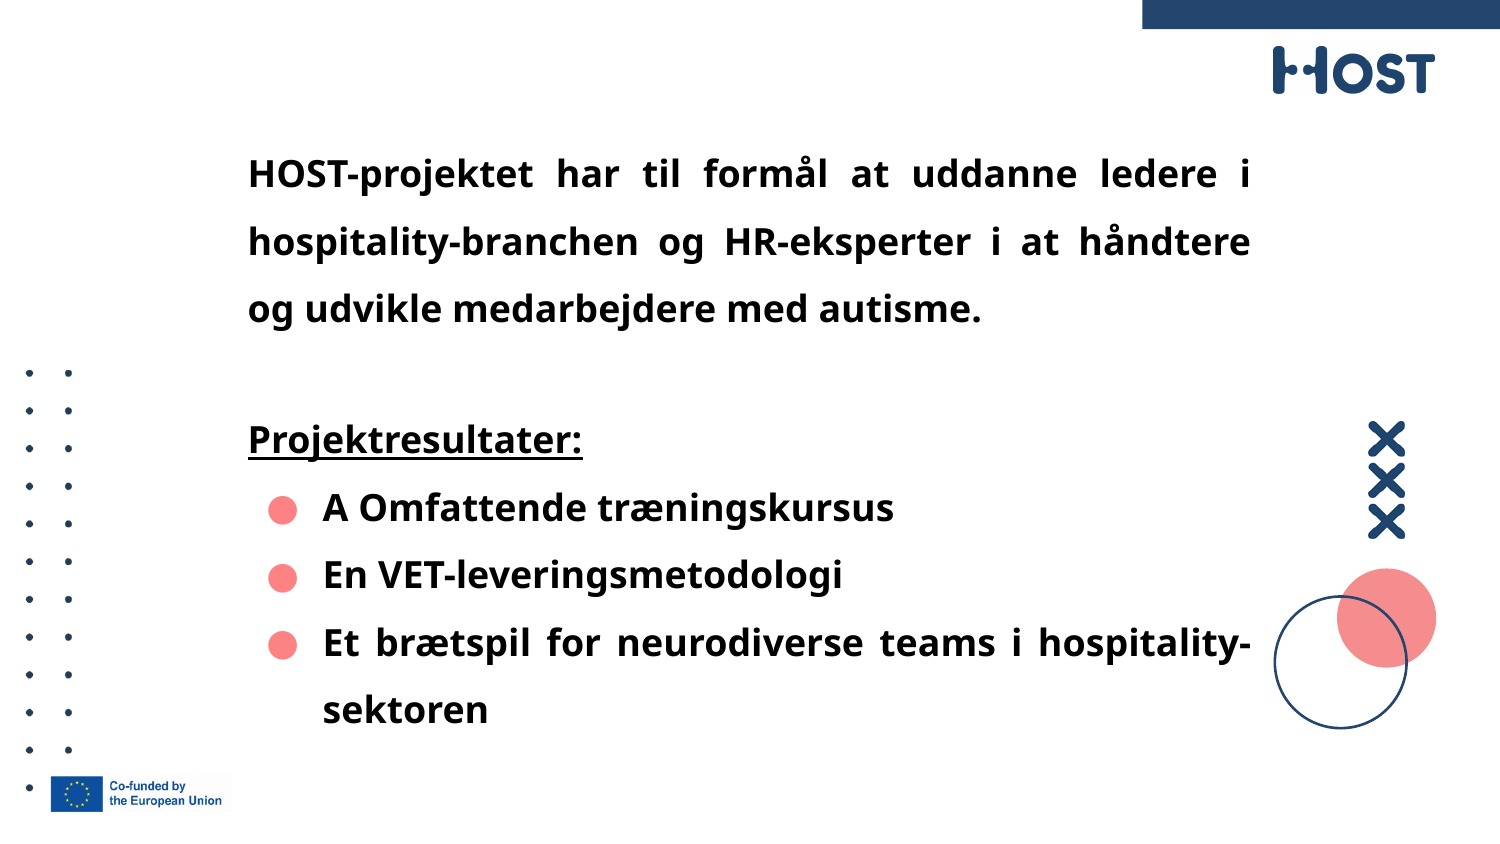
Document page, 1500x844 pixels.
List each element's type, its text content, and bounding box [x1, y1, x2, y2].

picture [1368, 421, 1405, 539]
picture [1273, 46, 1435, 94]
picture [0, 370, 233, 812]
text_box HOST-projektet har til formål at uddanne ledere i hospitality-branchen og HR-eksperter i at håndtere og udvikle medarbejdere med autisme. Projektresultater: A Omfattende træningskursus En VET-leveringsmetodologi Et brætspil for neurodiverse teams i hospitality-sektoren [232, 112, 1268, 803]
